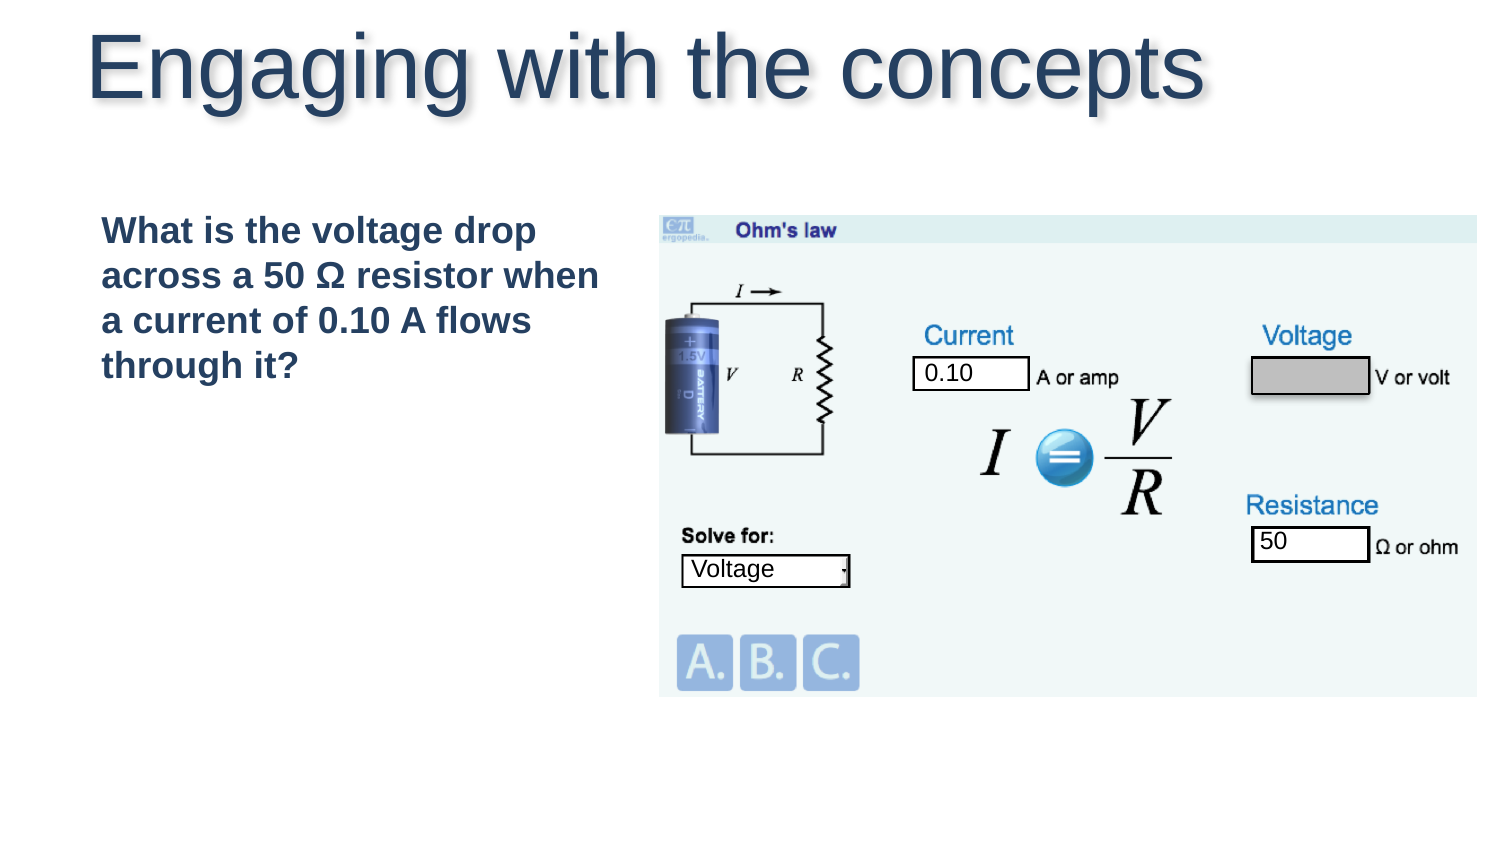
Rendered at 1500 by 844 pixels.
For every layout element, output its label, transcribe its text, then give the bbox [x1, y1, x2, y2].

text_box Engaging with the concepts [70, 0, 1388, 206]
text_box What is the voltage drop across a 50 Ω resistor when a current of 0.10 A flows through it? [86, 213, 634, 379]
picture [659, 215, 1477, 697]
